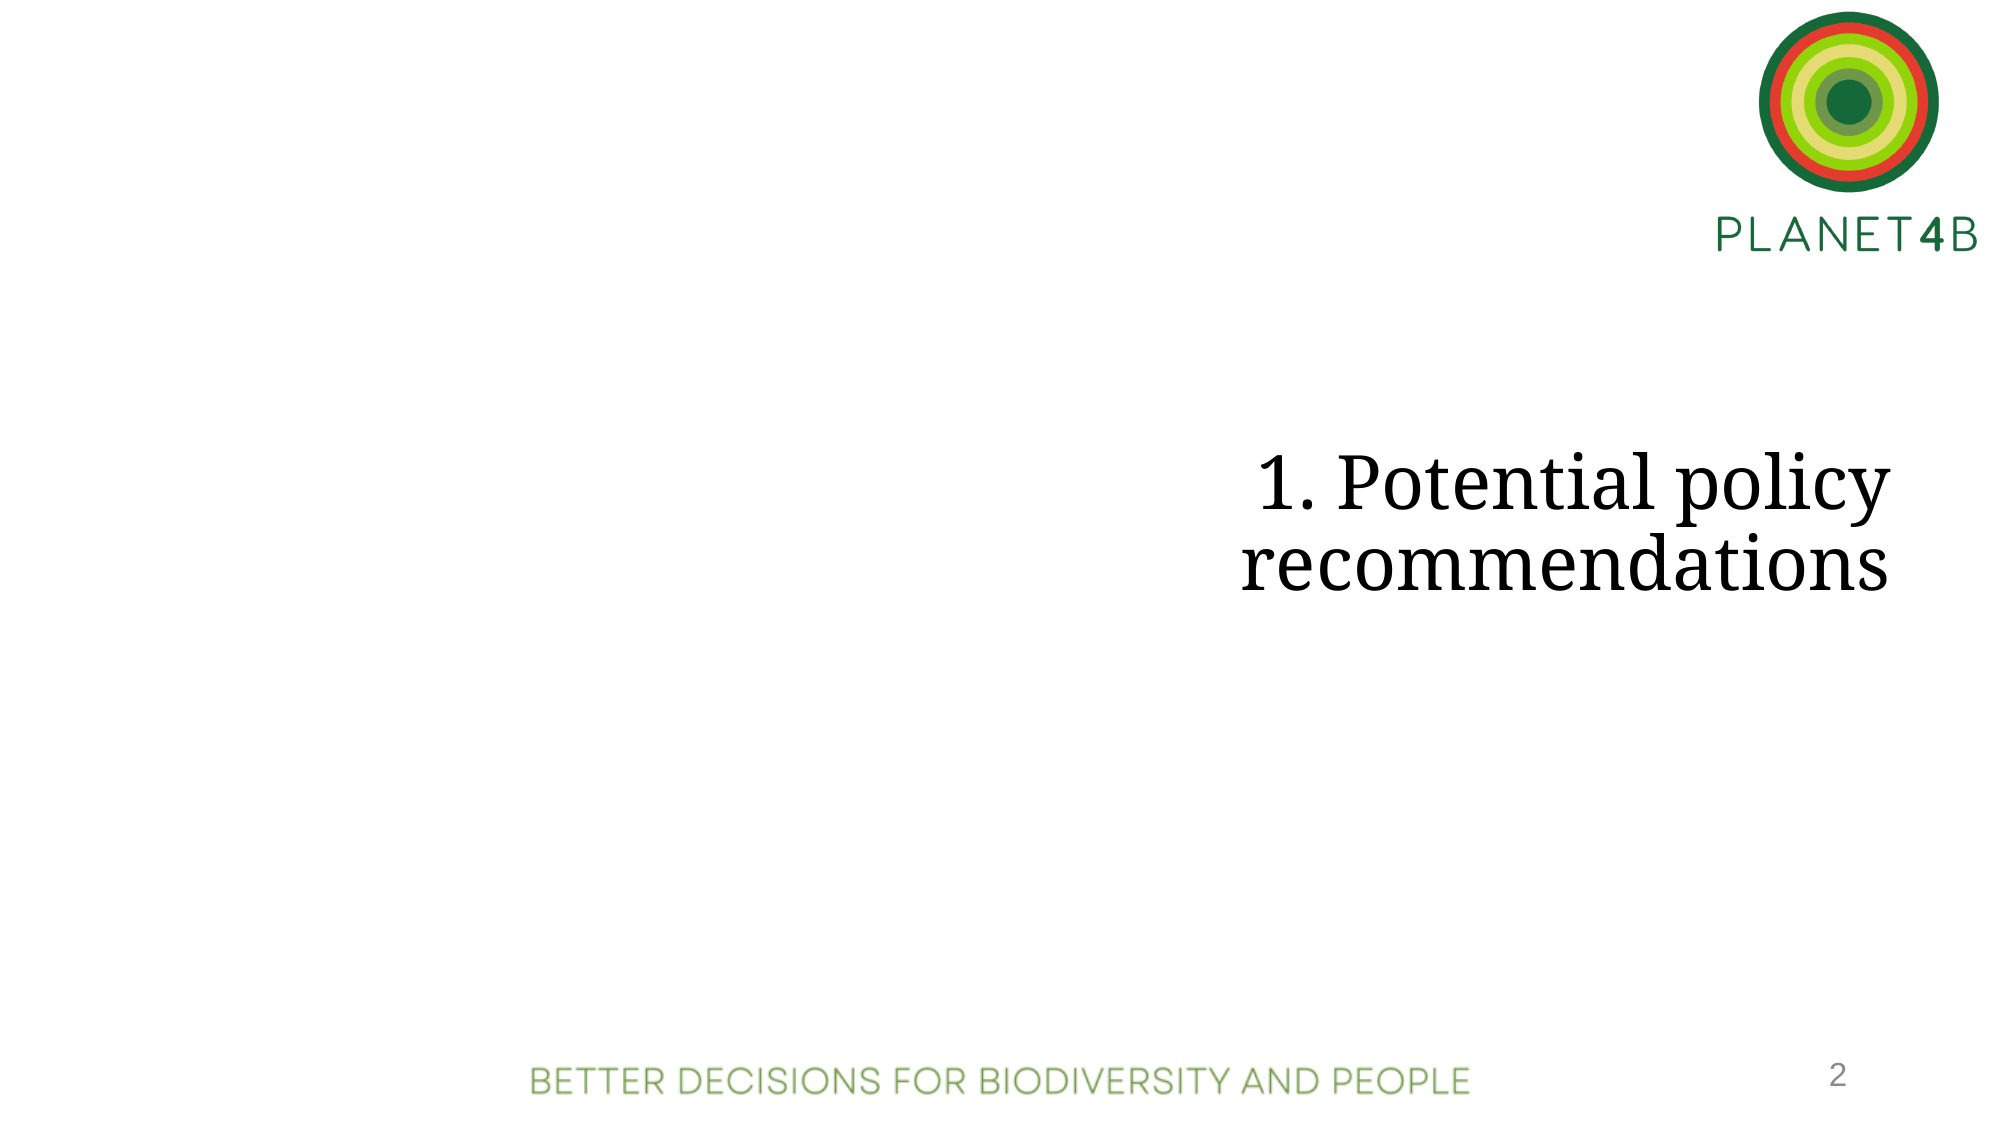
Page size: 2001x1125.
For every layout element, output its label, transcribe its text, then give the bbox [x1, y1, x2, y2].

picture [1708, 1, 1986, 263]
title 1. Potential policy recommendations [1003, 416, 1907, 635]
picture [514, 1052, 1486, 1113]
slide_number 2 [1412, 1042, 1863, 1103]
